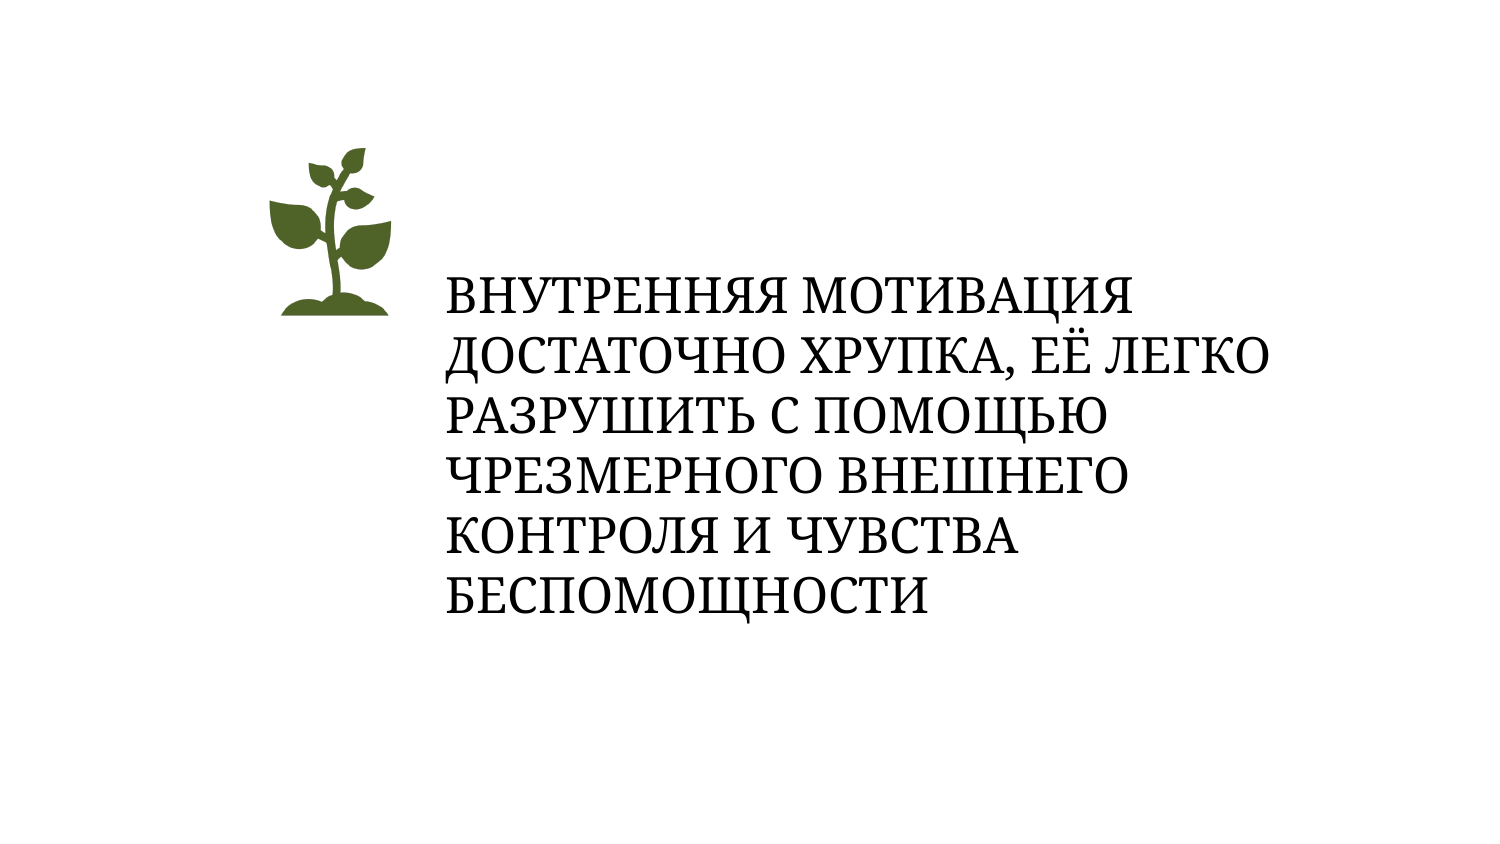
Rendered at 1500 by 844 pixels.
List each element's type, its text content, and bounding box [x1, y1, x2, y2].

picture [229, 131, 431, 332]
text_box ВНУТРЕННЯЯ МОТИВАЦИЯ ДОСТАТОЧНО ХРУПКА, ЕЁ ЛЕГКО РАЗРУШИТЬ С ПОМОЩЬЮ ЧРЕЗМЕРНОГО ВНЕШНЕГО КОНТРОЛЯ И ЧУВСТВА БЕСПОМОЩНОСТИ [430, 256, 1317, 632]
